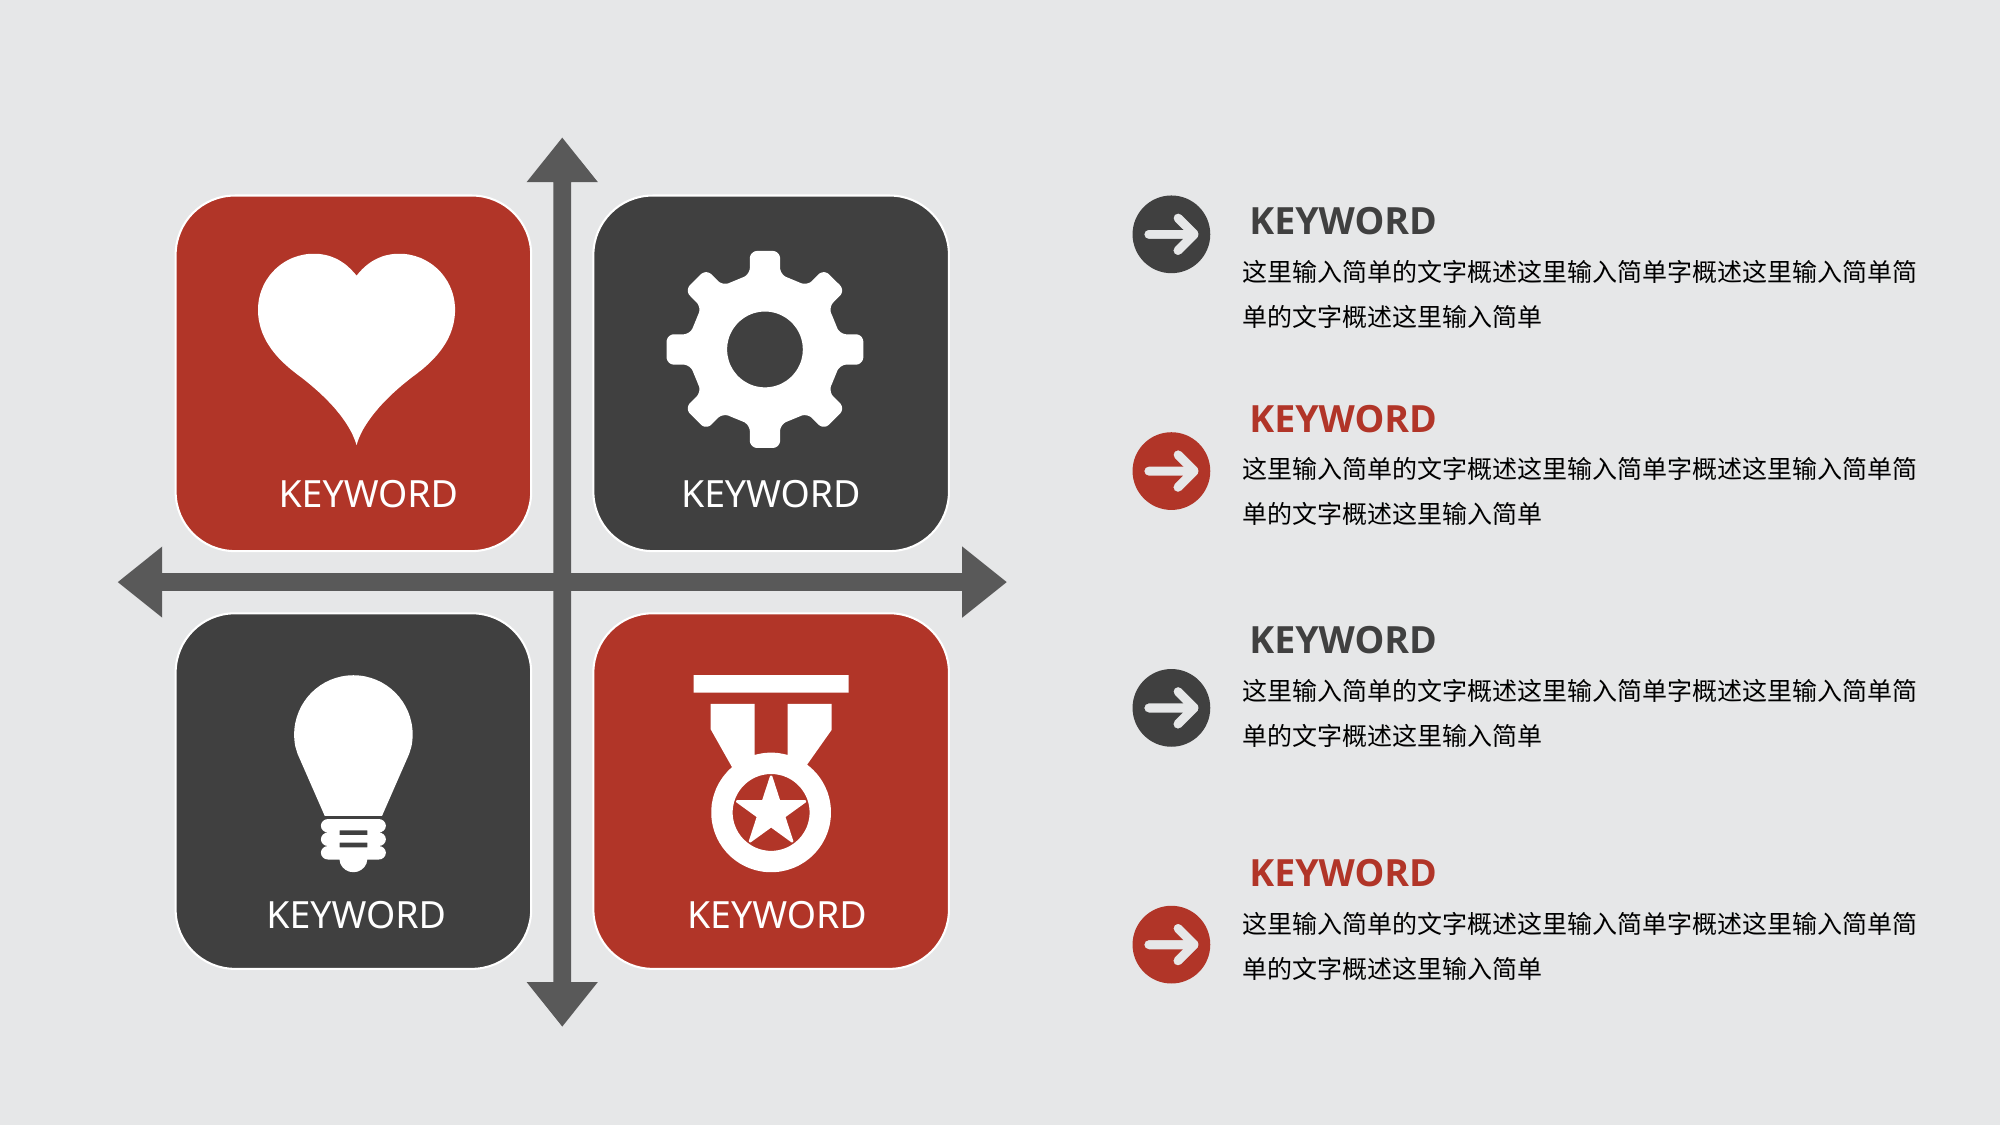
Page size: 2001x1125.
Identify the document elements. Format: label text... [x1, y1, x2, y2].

text_box 这里输入简单的文字概述这里输入简单字概述这里输入简单简单的文字概述这里输入简单 [1227, 652, 1935, 758]
text_box [710, 703, 832, 873]
text_box [592, 194, 950, 553]
text_box [174, 194, 533, 553]
text_box KEYWORD [251, 884, 462, 944]
text_box KEYWORD [672, 884, 882, 944]
text_box [1131, 668, 1212, 748]
text_box [117, 137, 1007, 1027]
text_box [319, 818, 387, 874]
text_box [1131, 194, 1212, 275]
text_box 这里输入简单的文字概述这里输入简单字概述这里输入简单简单的文字概述这里输入简单 [1227, 886, 1935, 991]
text_box 这里输入简单的文字概述这里输入简单字概述这里输入简单简单的文字概述这里输入简单 [1227, 431, 1935, 537]
text_box 这里输入简单的文字概述这里输入简单字概述这里输入简单简单的文字概述这里输入简单 [1227, 234, 1935, 339]
text_box [592, 612, 950, 970]
text_box [666, 250, 864, 448]
text_box [1131, 431, 1212, 511]
text_box KEYWORD [1234, 842, 1453, 886]
text_box [693, 675, 849, 693]
text_box [258, 253, 456, 446]
text_box [1131, 904, 1212, 985]
text_box [293, 674, 414, 817]
text_box KEYWORD [263, 462, 474, 523]
text_box KEYWORD [666, 462, 876, 523]
text_box KEYWORD [1234, 608, 1453, 652]
text_box KEYWORD [1234, 189, 1453, 234]
text_box [174, 612, 533, 970]
text_box KEYWORD [1234, 387, 1453, 431]
